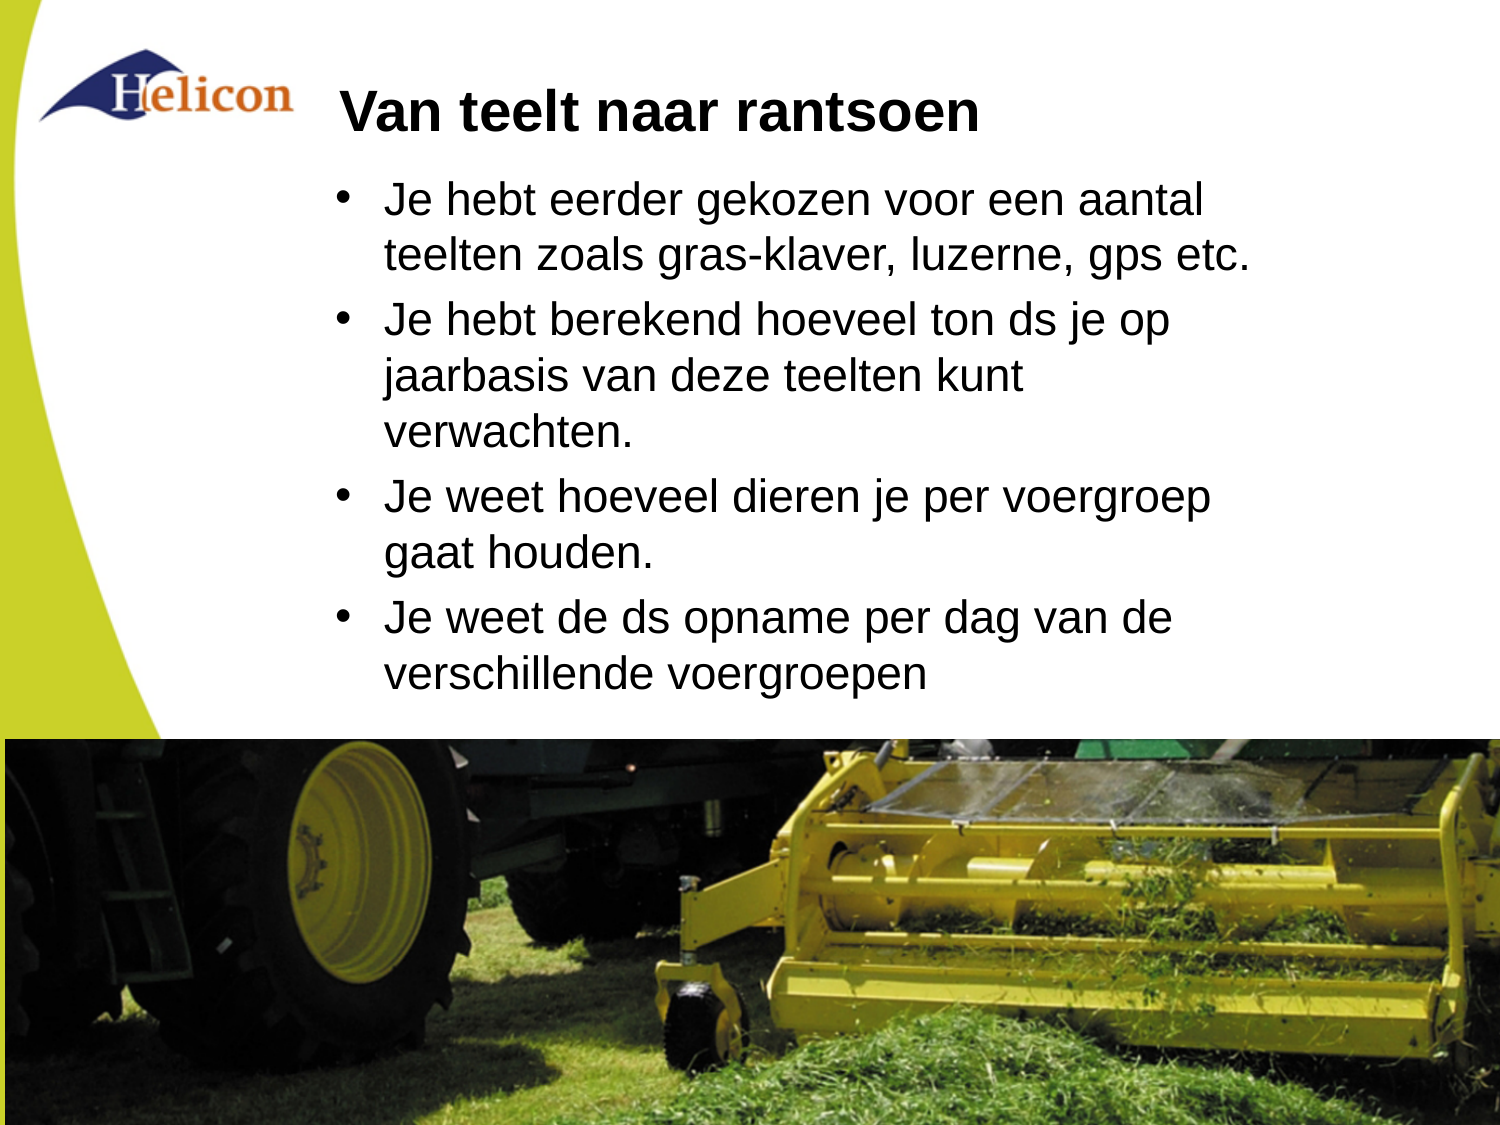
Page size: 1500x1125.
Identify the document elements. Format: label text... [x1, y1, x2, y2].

picture [0, 0, 1500, 1125]
title Van teelt naar rantsoen [324, 54, 1415, 161]
list Je hebt eerder gekozen voor een aantal teelten zoals gras-klaver, luzerne, gps etc. Je hebt berekend hoeveel ton ds je op jaarbasis van deze teelten kunt verwachten. Je weet hoeveel dieren je per voergroep gaat houden. Je weet de ds opname per dag van de verschillende voergroepen [320, 160, 1267, 738]
